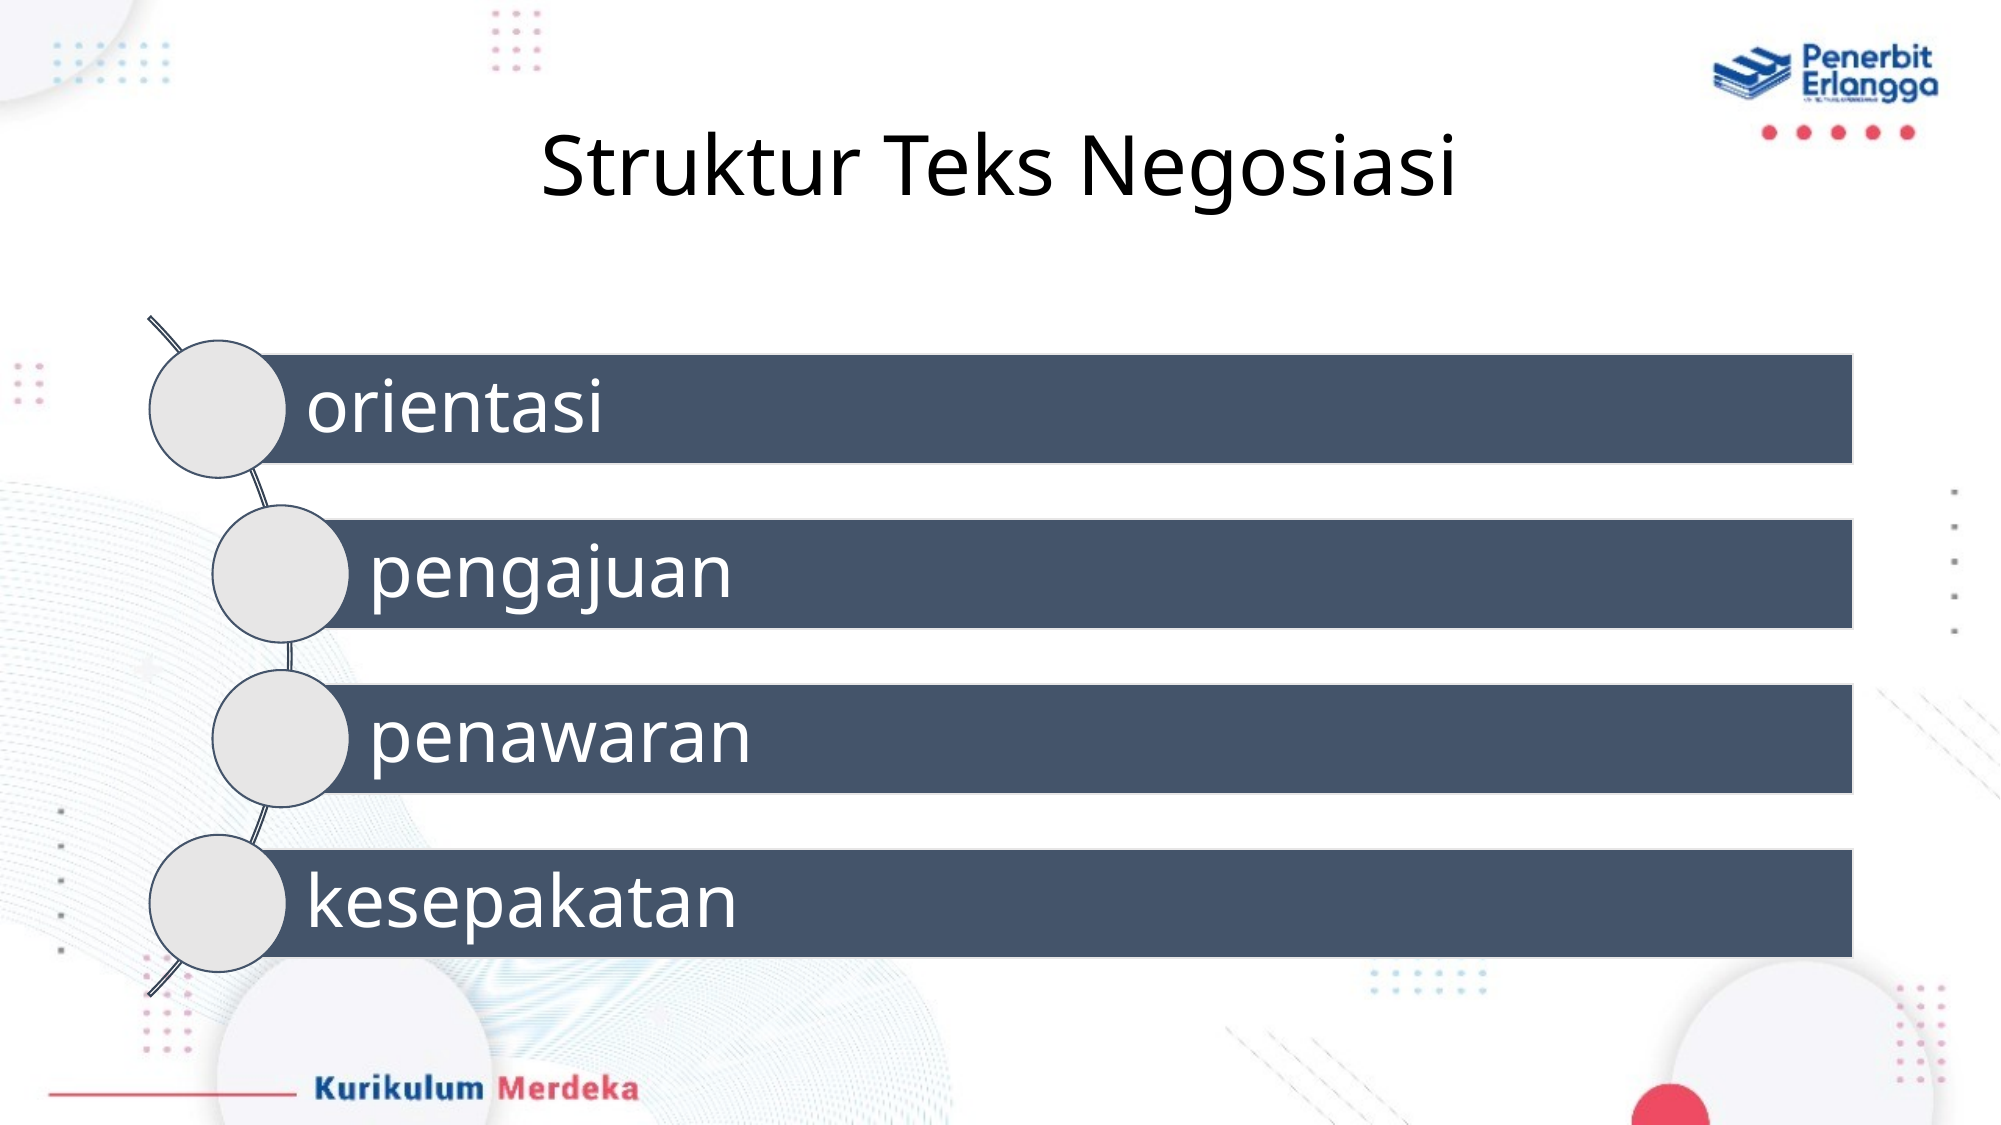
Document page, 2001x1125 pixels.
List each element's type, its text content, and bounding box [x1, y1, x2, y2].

title Struktur Teks Negosiasi [137, 59, 1863, 278]
picture [0, 0, 2001, 1125]
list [137, 299, 1863, 1014]
